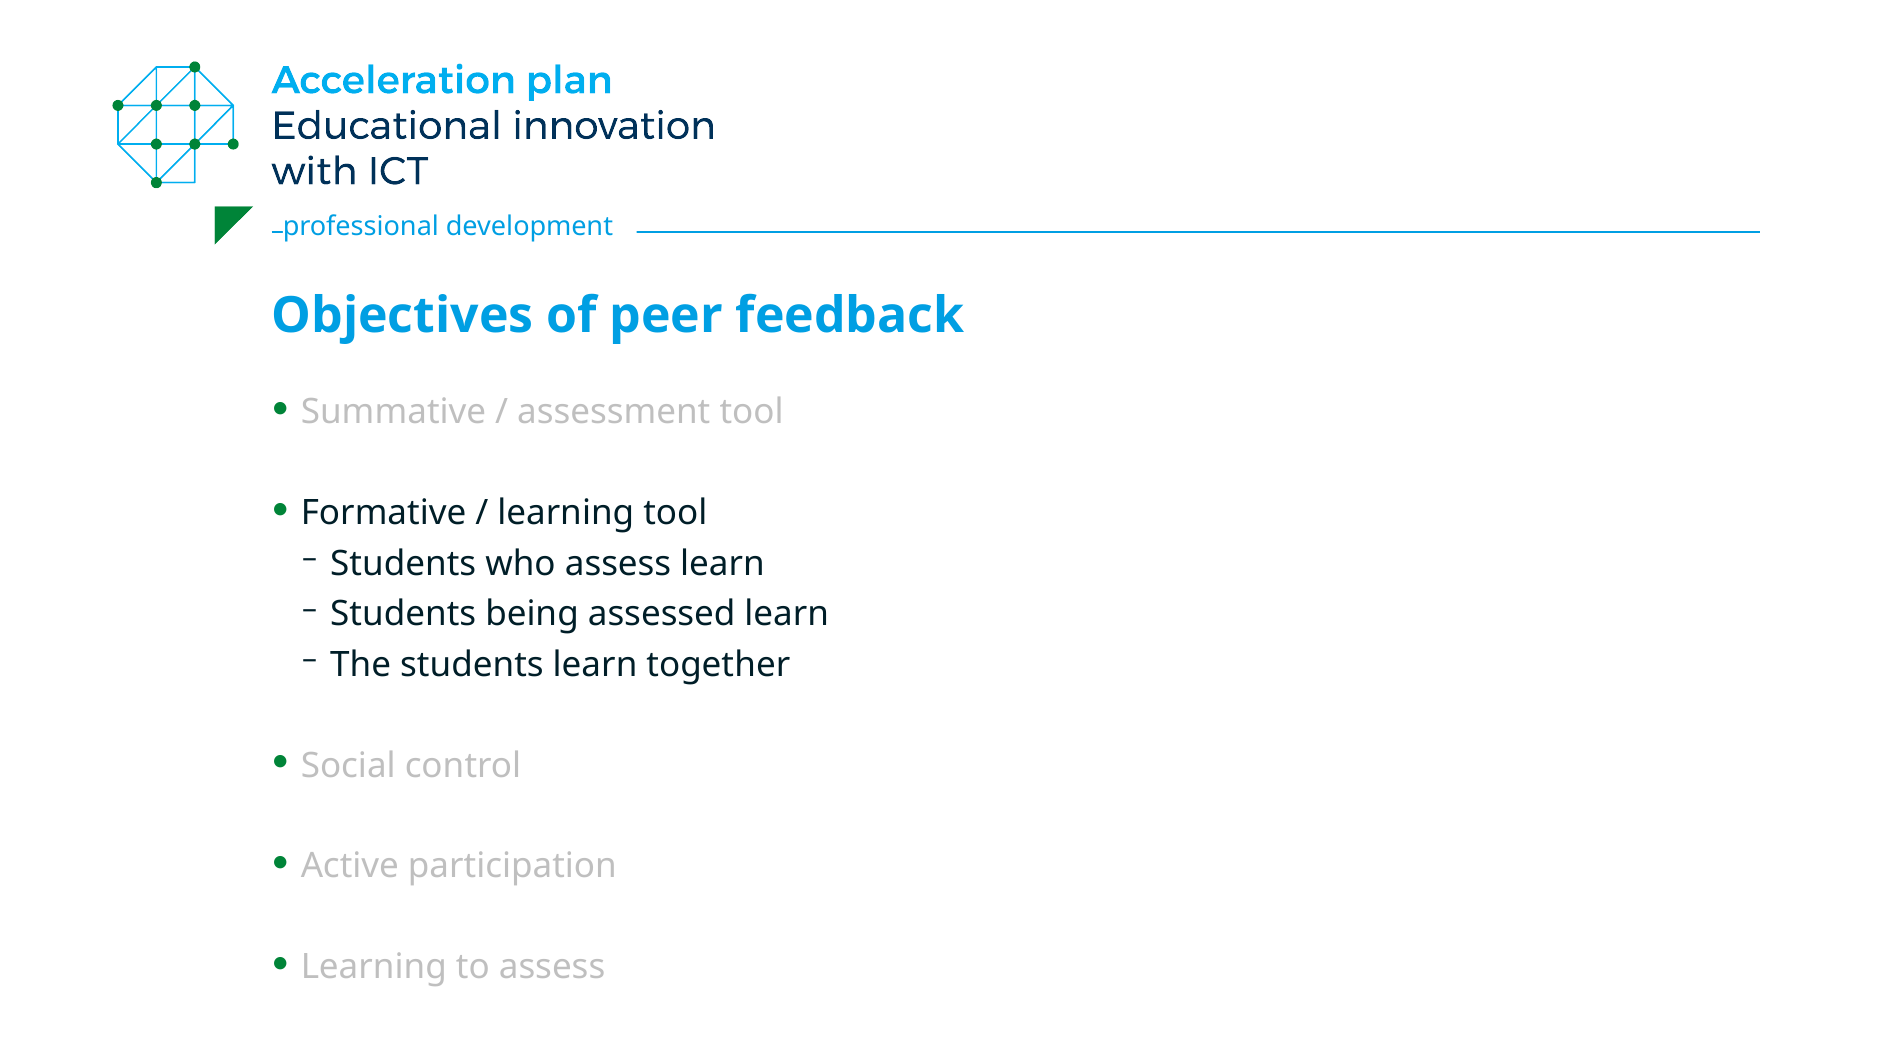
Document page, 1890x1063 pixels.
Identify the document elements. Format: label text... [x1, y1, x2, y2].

list Summative / assessment tool Formative / learning tool Students who assess learn Students being assessed learn The students learn together Social control Active participation Learning to assess [271, 380, 1735, 986]
title Objectives of peer feedback [271, 282, 1735, 344]
picture [0, 0, 717, 247]
